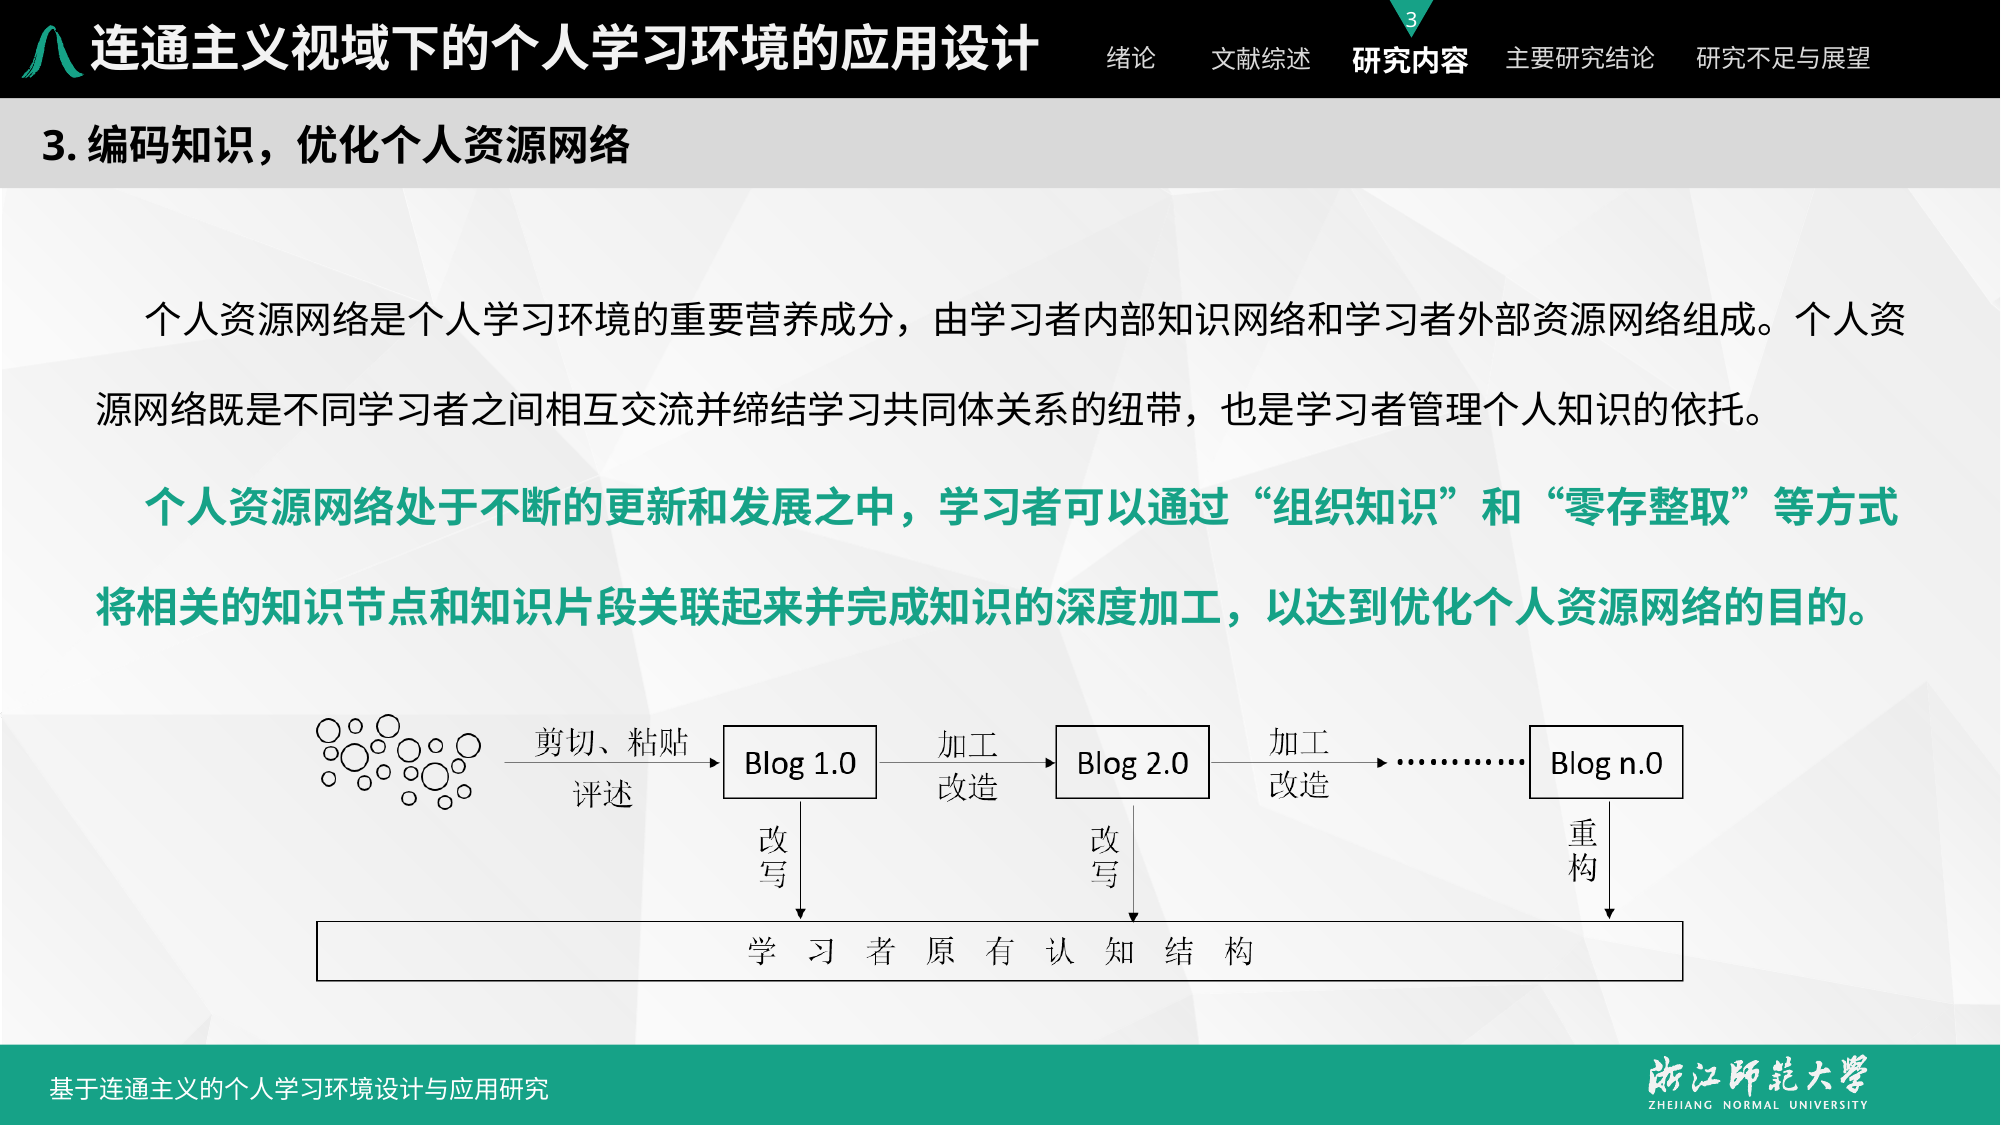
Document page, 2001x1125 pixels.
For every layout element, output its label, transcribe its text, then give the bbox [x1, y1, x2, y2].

list 3.编码知识，优化个人资源网络 [27, 111, 1000, 183]
picture [0, 0, 2001, 1125]
list 连通主义视域下的个人学习环境的应用设计 [75, 16, 1095, 87]
text_box 个人资源网络是个人学习环境的重要营养成分，由学习者内部知识网络和学习者外部资源网络组成。个人资源网络既是不同学习者之间相互交流并缔结学习共同体关系的纽带，也是学习者管理个人知识的依托。 个人资源网络处于不断的更新和发展之中，学习者可以通过“组织知识”和“零存整取”等方式将相关的知识节点和知识片段关联起来并完成知识的深度加工，以达到优化个人资源网络的目的。 [80, 243, 1927, 639]
